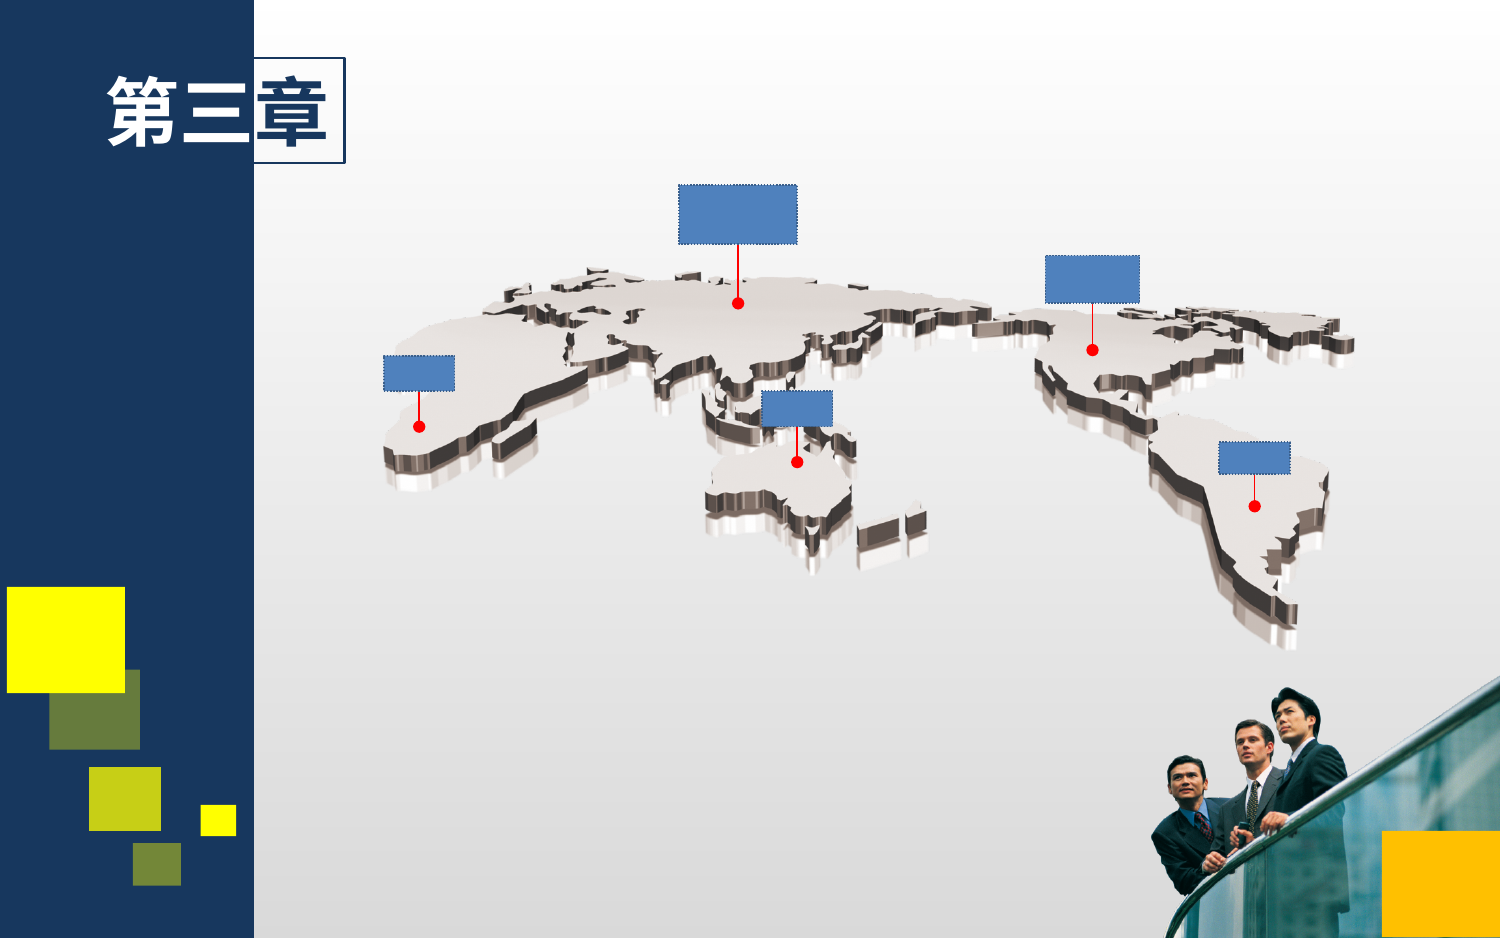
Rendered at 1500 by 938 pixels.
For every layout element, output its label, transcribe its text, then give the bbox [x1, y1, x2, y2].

text_box [5, 585, 127, 695]
text_box [131, 841, 183, 888]
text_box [383, 355, 455, 427]
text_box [761, 390, 833, 463]
text_box [47, 667, 142, 752]
text_box [199, 803, 238, 838]
picture [1151, 674, 1500, 938]
text_box [0, 0, 256, 938]
text_box 第三章 [89, 58, 345, 164]
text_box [1218, 441, 1291, 507]
picture [383, 267, 1355, 652]
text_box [1045, 255, 1140, 351]
text_box [256, 0, 1500, 938]
text_box [87, 765, 163, 833]
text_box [678, 184, 798, 304]
